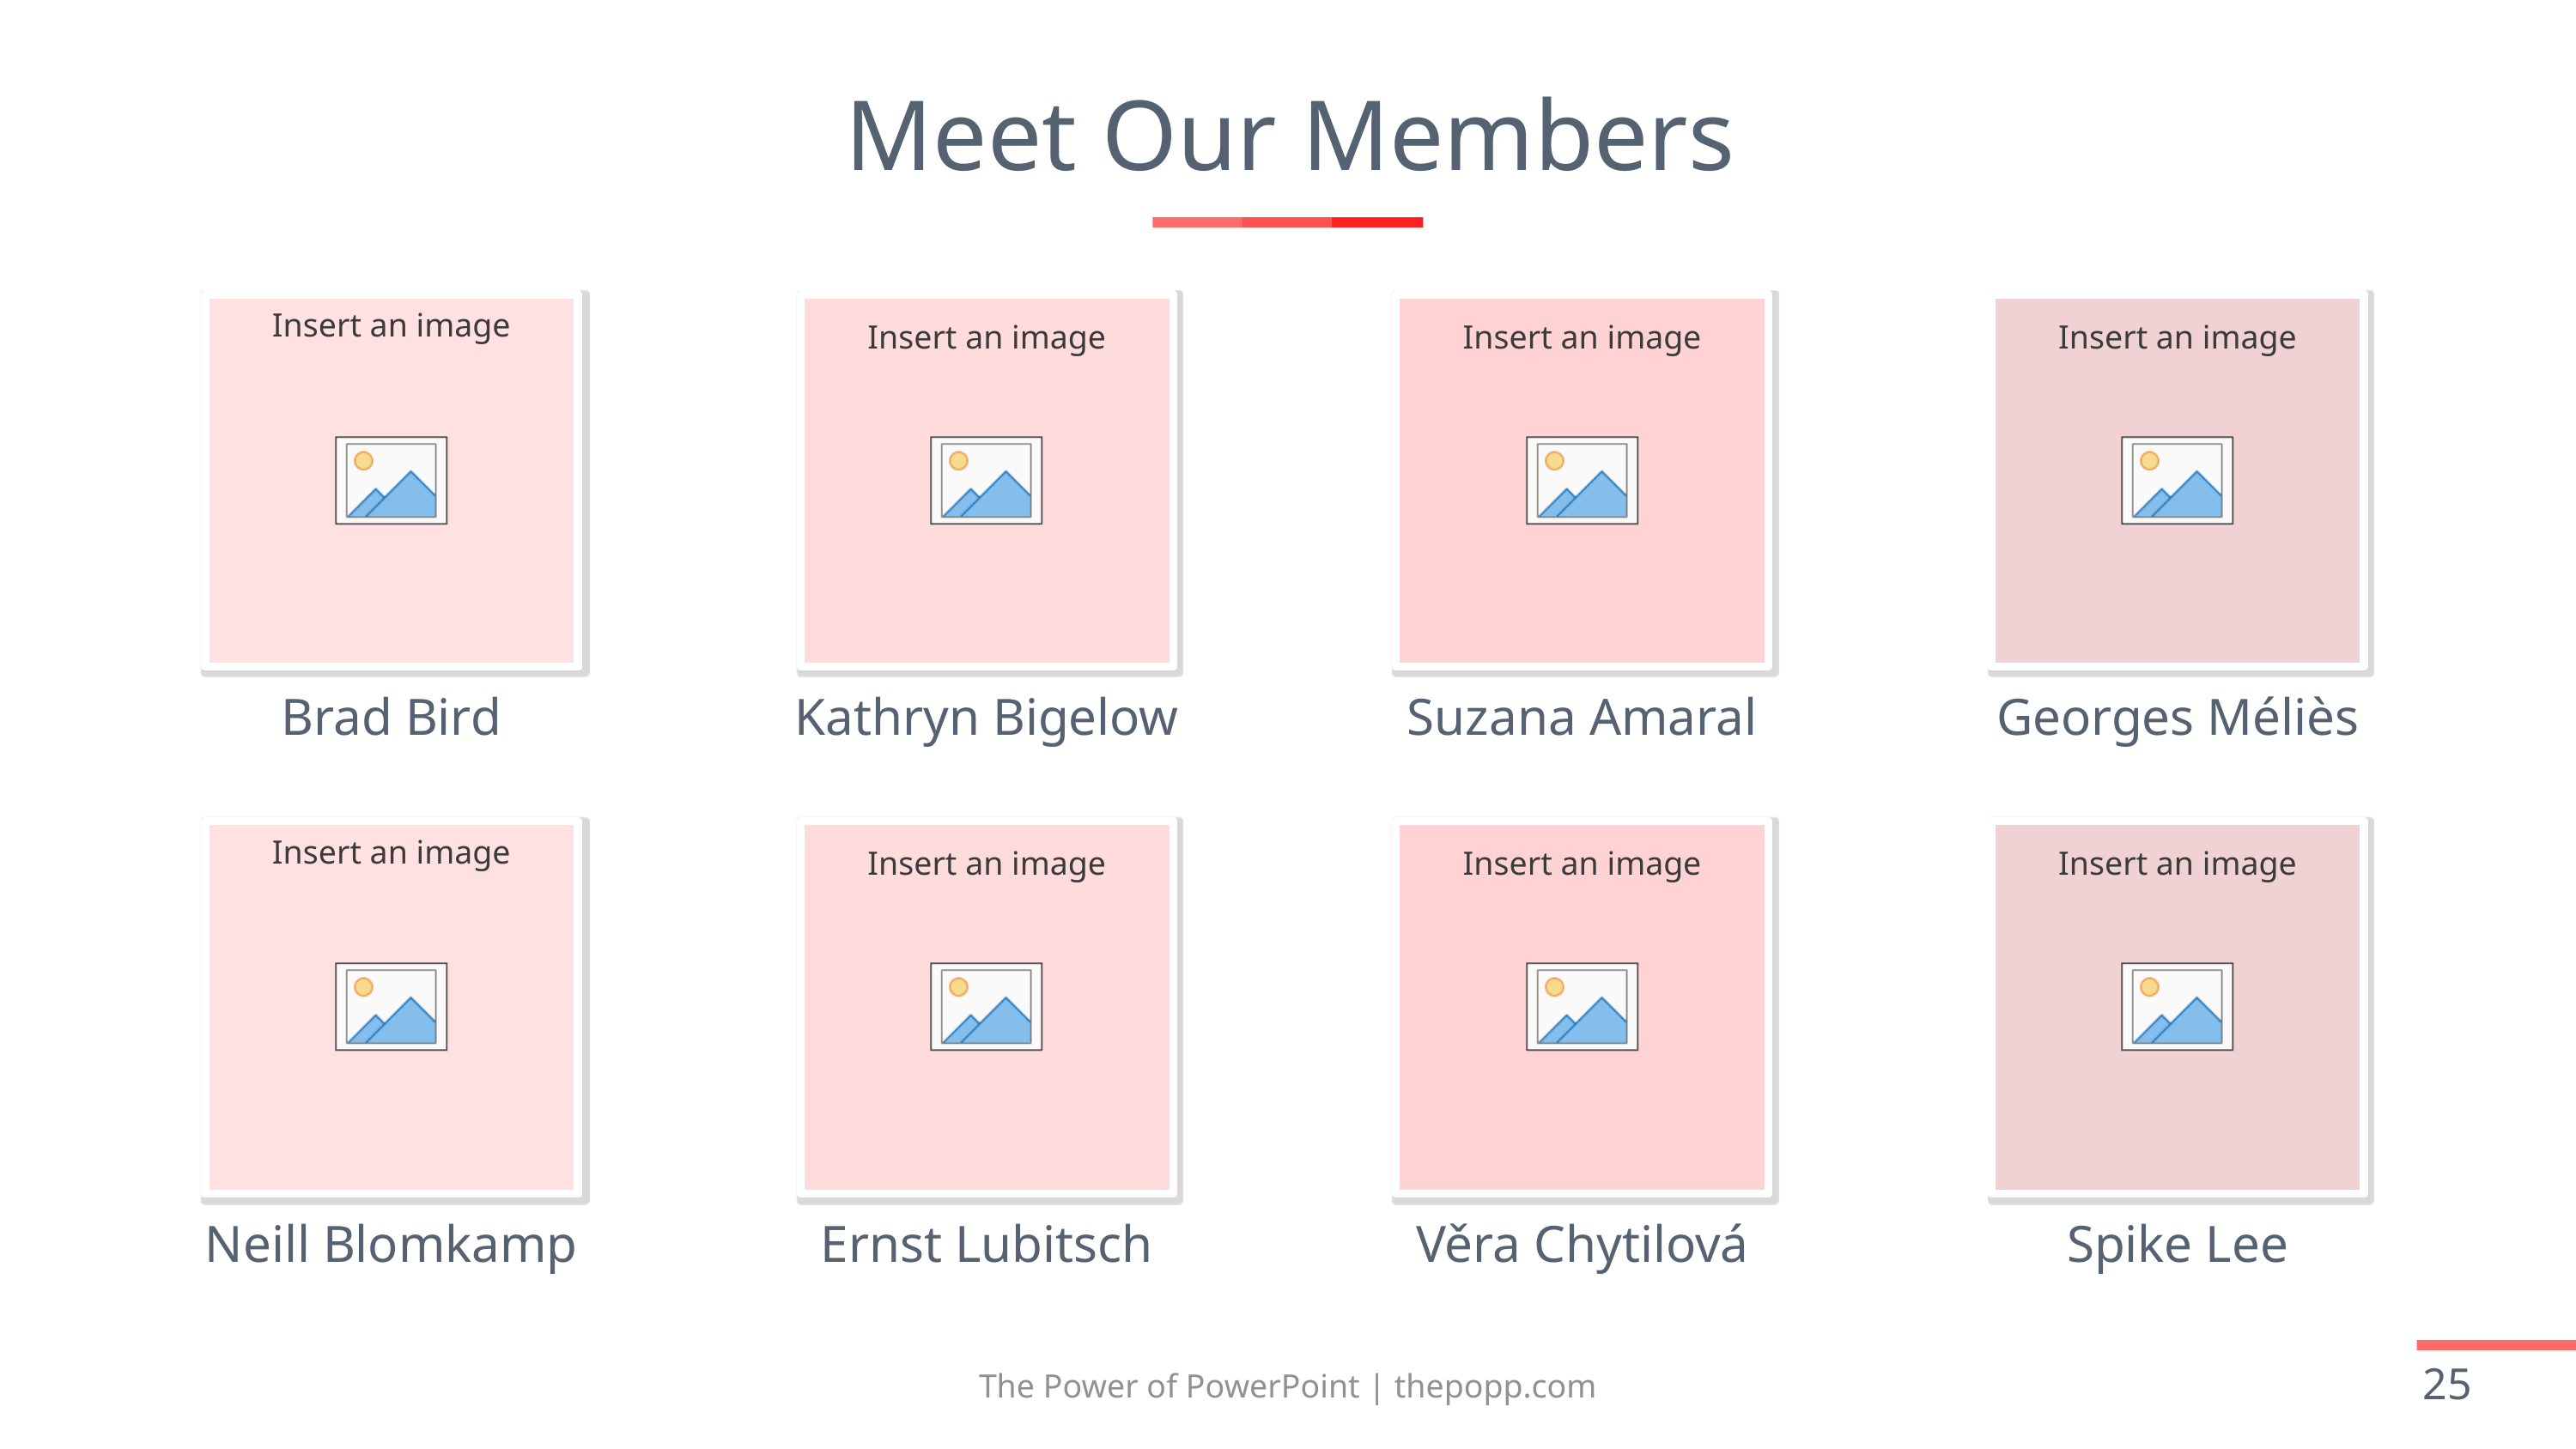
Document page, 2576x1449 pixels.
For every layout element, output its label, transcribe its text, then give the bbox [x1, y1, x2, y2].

picture [1400, 298, 1765, 664]
list Neill Blomkamp [131, 1189, 652, 1295]
list Spike Lee [1917, 1189, 2438, 1295]
list Suzana Amaral [1322, 663, 1843, 768]
list Kathryn Bigelow [726, 663, 1247, 768]
footer The Power of PowerPoint | thepopp.com [853, 1349, 1723, 1427]
picture [804, 825, 1170, 1190]
picture [804, 298, 1170, 664]
list Georges Méliès [1917, 663, 2438, 768]
picture [1400, 825, 1765, 1190]
picture [209, 825, 574, 1190]
picture [209, 298, 574, 664]
list Věra Chytilová [1322, 1189, 1843, 1295]
picture [1995, 825, 2360, 1190]
picture [1995, 298, 2360, 664]
slide_number 25 [2409, 1351, 2576, 1421]
list Brad Bird [131, 663, 652, 768]
list Ernst Lubitsch [726, 1189, 1247, 1295]
title Meet Our Members [69, 49, 2512, 230]
